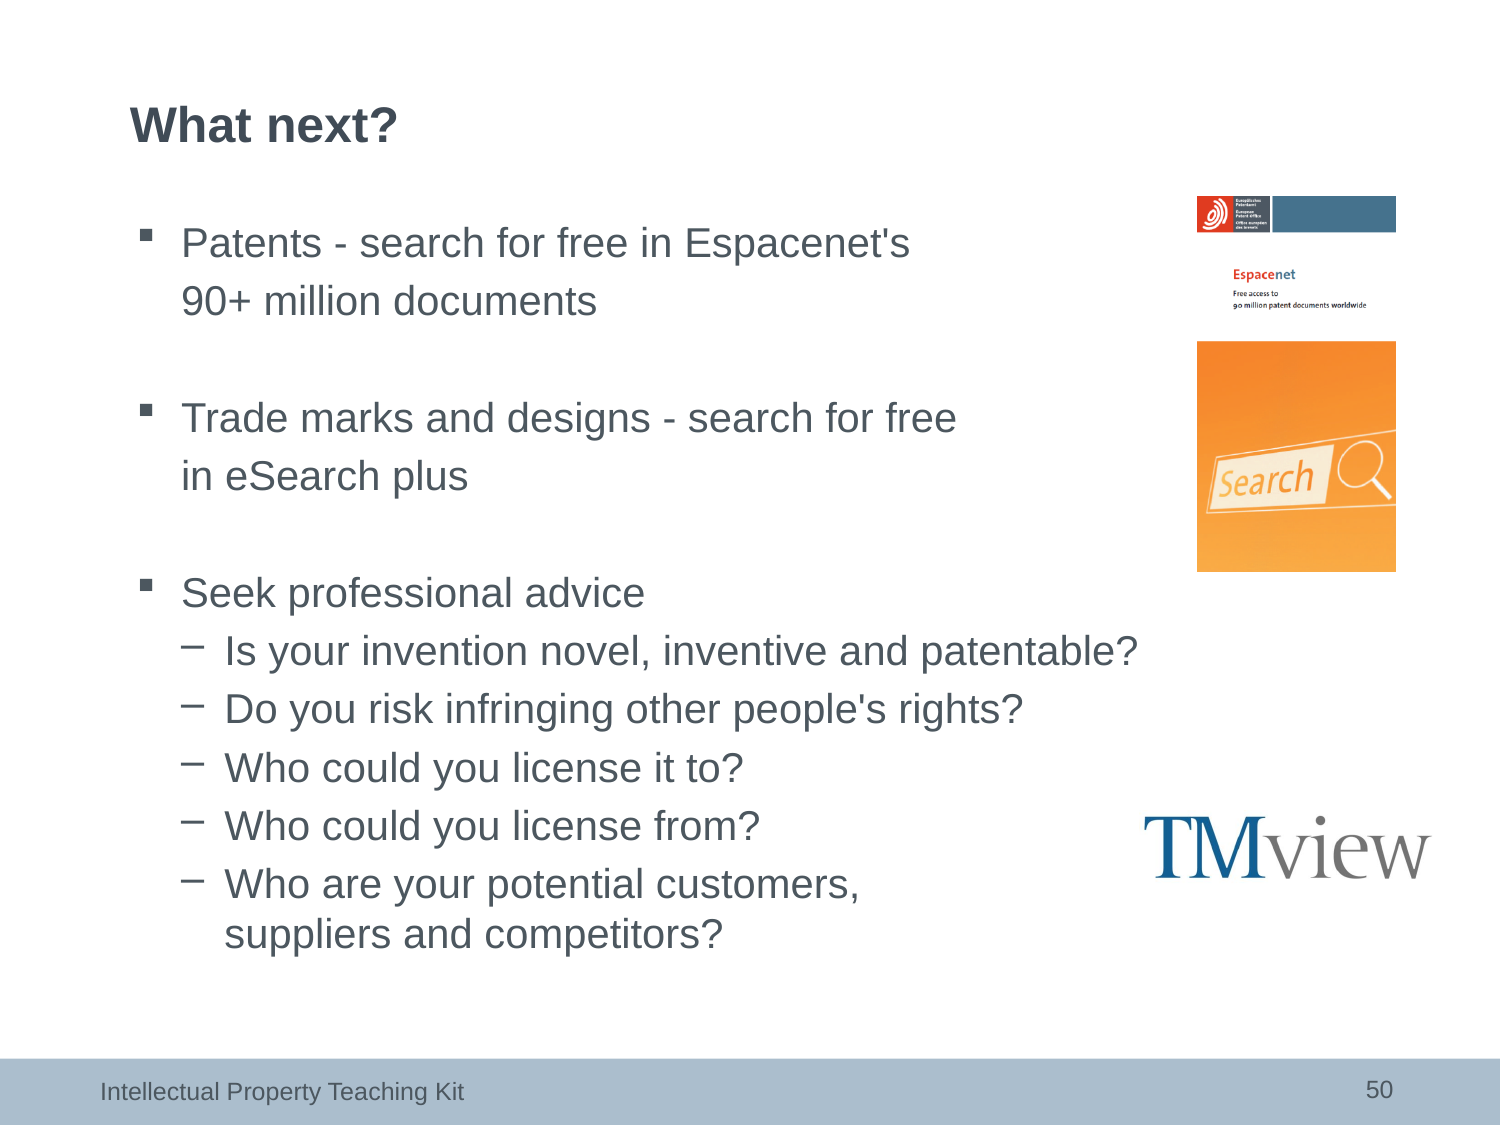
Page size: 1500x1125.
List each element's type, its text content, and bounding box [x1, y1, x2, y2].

picture [1139, 810, 1436, 885]
text_box 50 [1269, 1070, 1394, 1106]
title What next? [114, 70, 1377, 176]
text_box Patents - search for free in Espacenet's 90+ million documents Trade marks and designs - search for free in eSearch plus Seek professional advice Is your invention novel, inventive and patentable? Do you risk infringing other people's rights? Who could you license it to? Who could you license from? Who are your potential customers, suppliers and competitors? [121, 207, 1500, 965]
picture [1197, 195, 1397, 572]
footer Intellectual Property Teaching Kit [100, 1074, 988, 1125]
